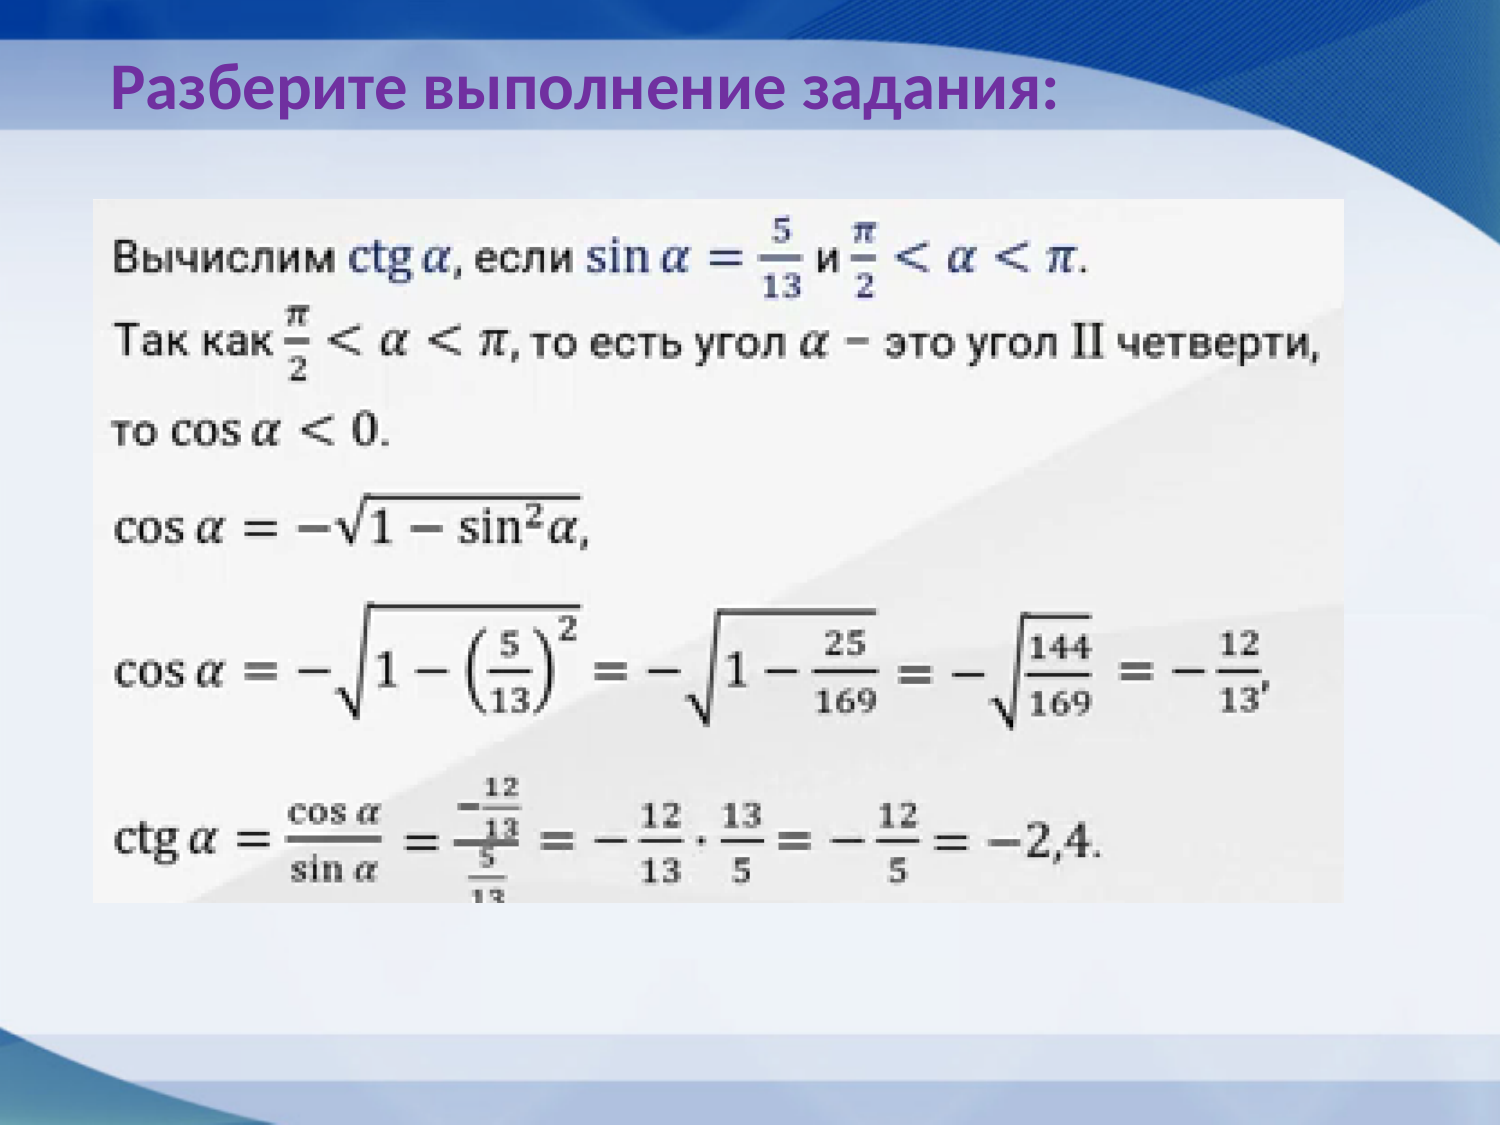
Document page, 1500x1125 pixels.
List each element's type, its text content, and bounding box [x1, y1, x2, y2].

text_box Разберите выполнение задания: [0, 35, 1172, 153]
picture [0, 0, 1500, 1125]
